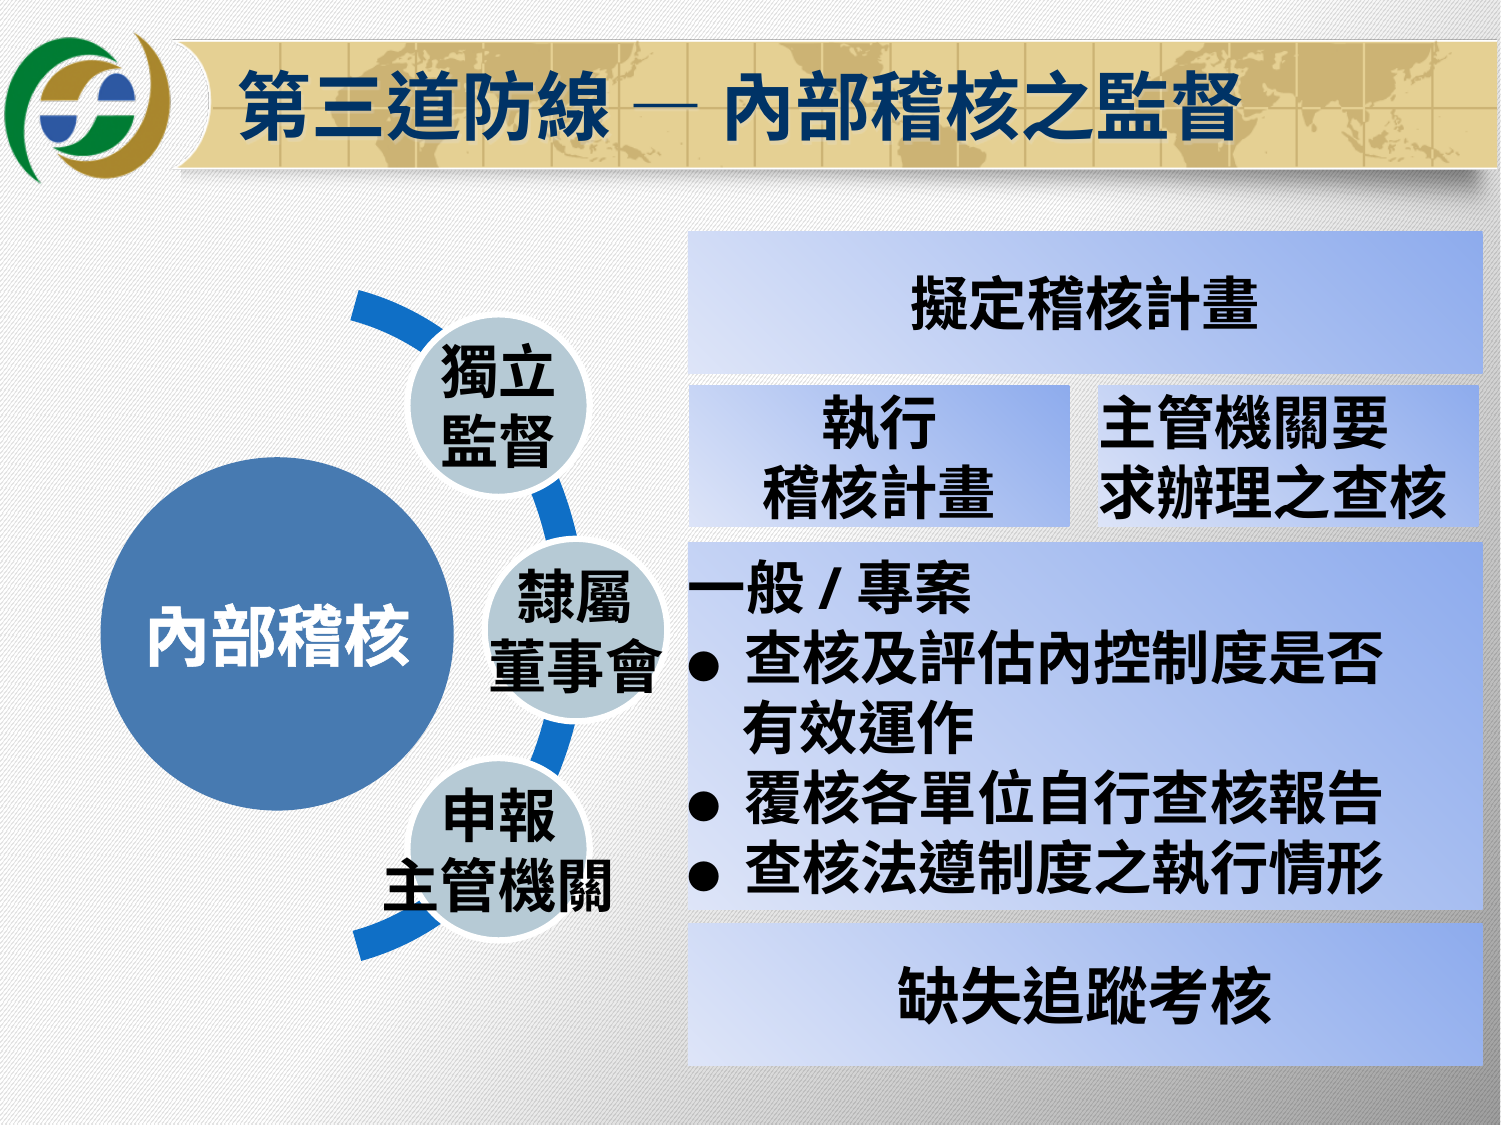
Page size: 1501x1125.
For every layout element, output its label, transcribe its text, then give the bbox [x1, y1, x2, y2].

title 第三道防線 — 內部稽核之監督 [221, 41, 1476, 180]
text_box 主管機關要 求辦理之查核 [1097, 384, 1479, 528]
text_box 申報 主管機關 [406, 757, 591, 942]
text_box 缺失追蹤考核 [687, 922, 1484, 1066]
text_box [294, 304, 563, 947]
text_box 執行 稽核計畫 [688, 384, 1070, 528]
picture [2, 27, 1501, 223]
text_box 隸屬 董事會 [483, 537, 669, 723]
text_box 擬定稽核計畫 [687, 231, 1484, 374]
text_box 一般/專案 ● 查核及評估內控制度是否 有效運作 ● 覆核各單位自行查核報告 ● 查核法遵制度之執行情形 [687, 542, 1484, 910]
text_box 內部稽核 [99, 456, 329, 812]
text_box 獨立 監督 [406, 313, 591, 498]
